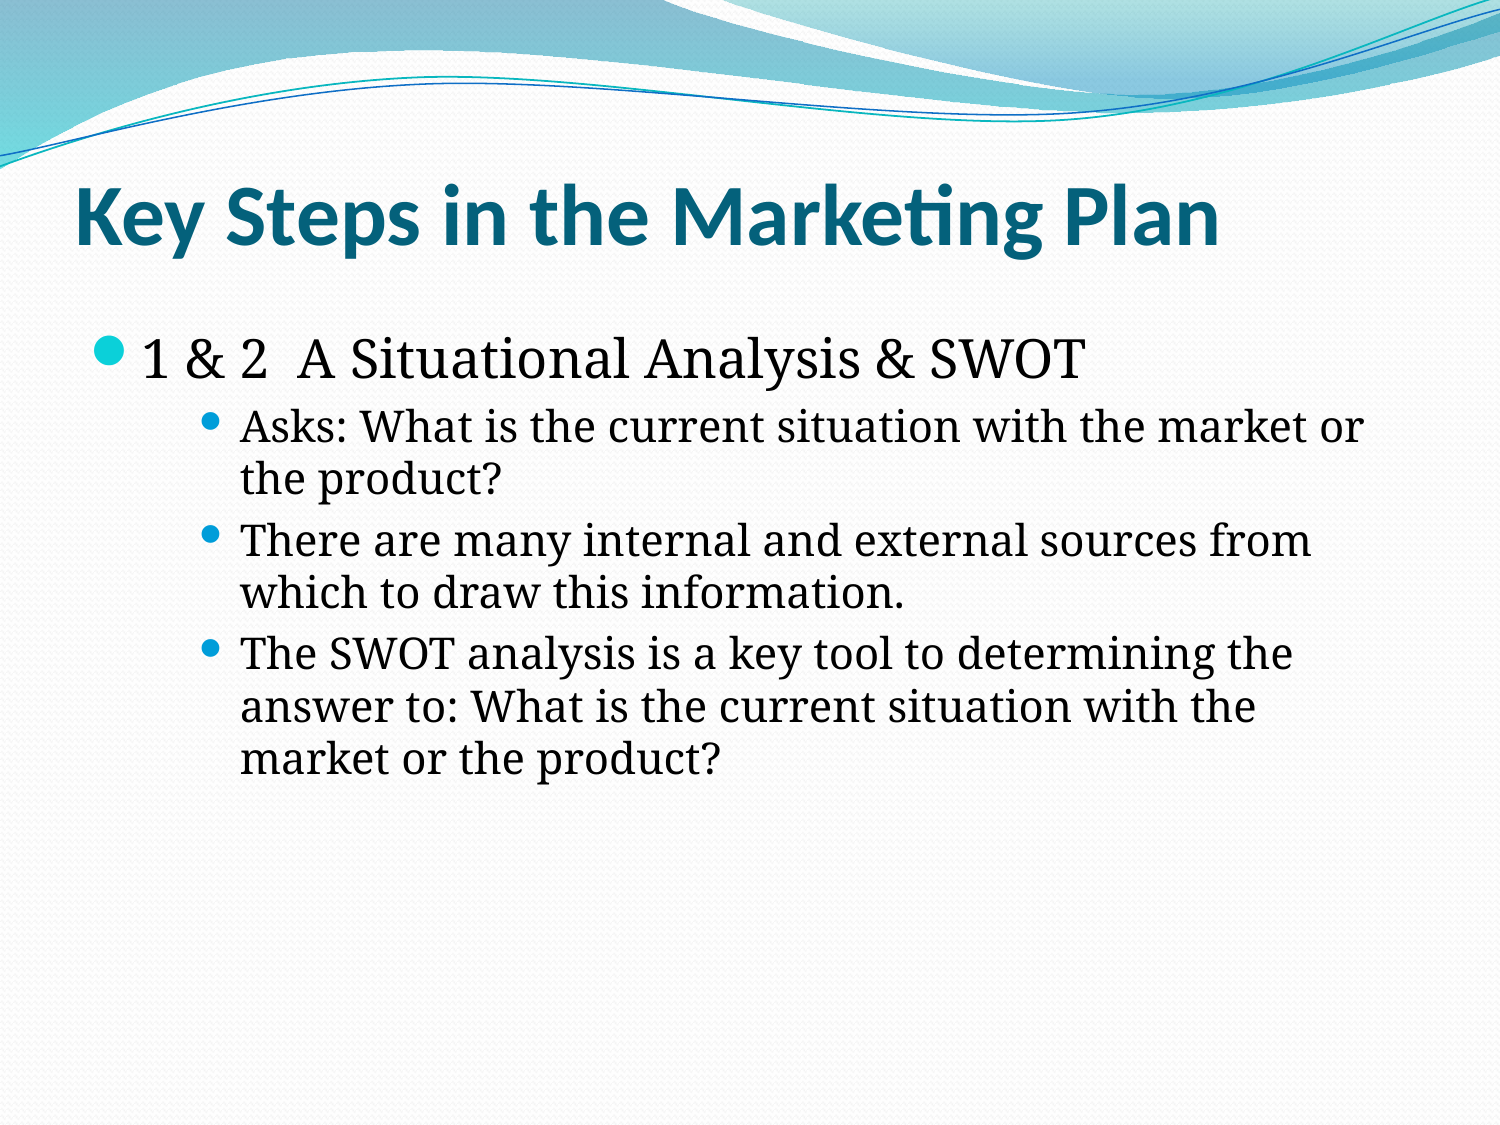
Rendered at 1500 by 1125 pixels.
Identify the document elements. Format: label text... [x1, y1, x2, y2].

list 1 & 2 A Situational Analysis & SWOT Asks: What is the current situation with the market or the product? There are many internal and external sources from which to draw this information. The SWOT analysis is a key tool to determining the answer to: What is the current situation with the market or the product? [75, 317, 1425, 1038]
title Key Steps in the Marketing Plan [75, 75, 1425, 263]
